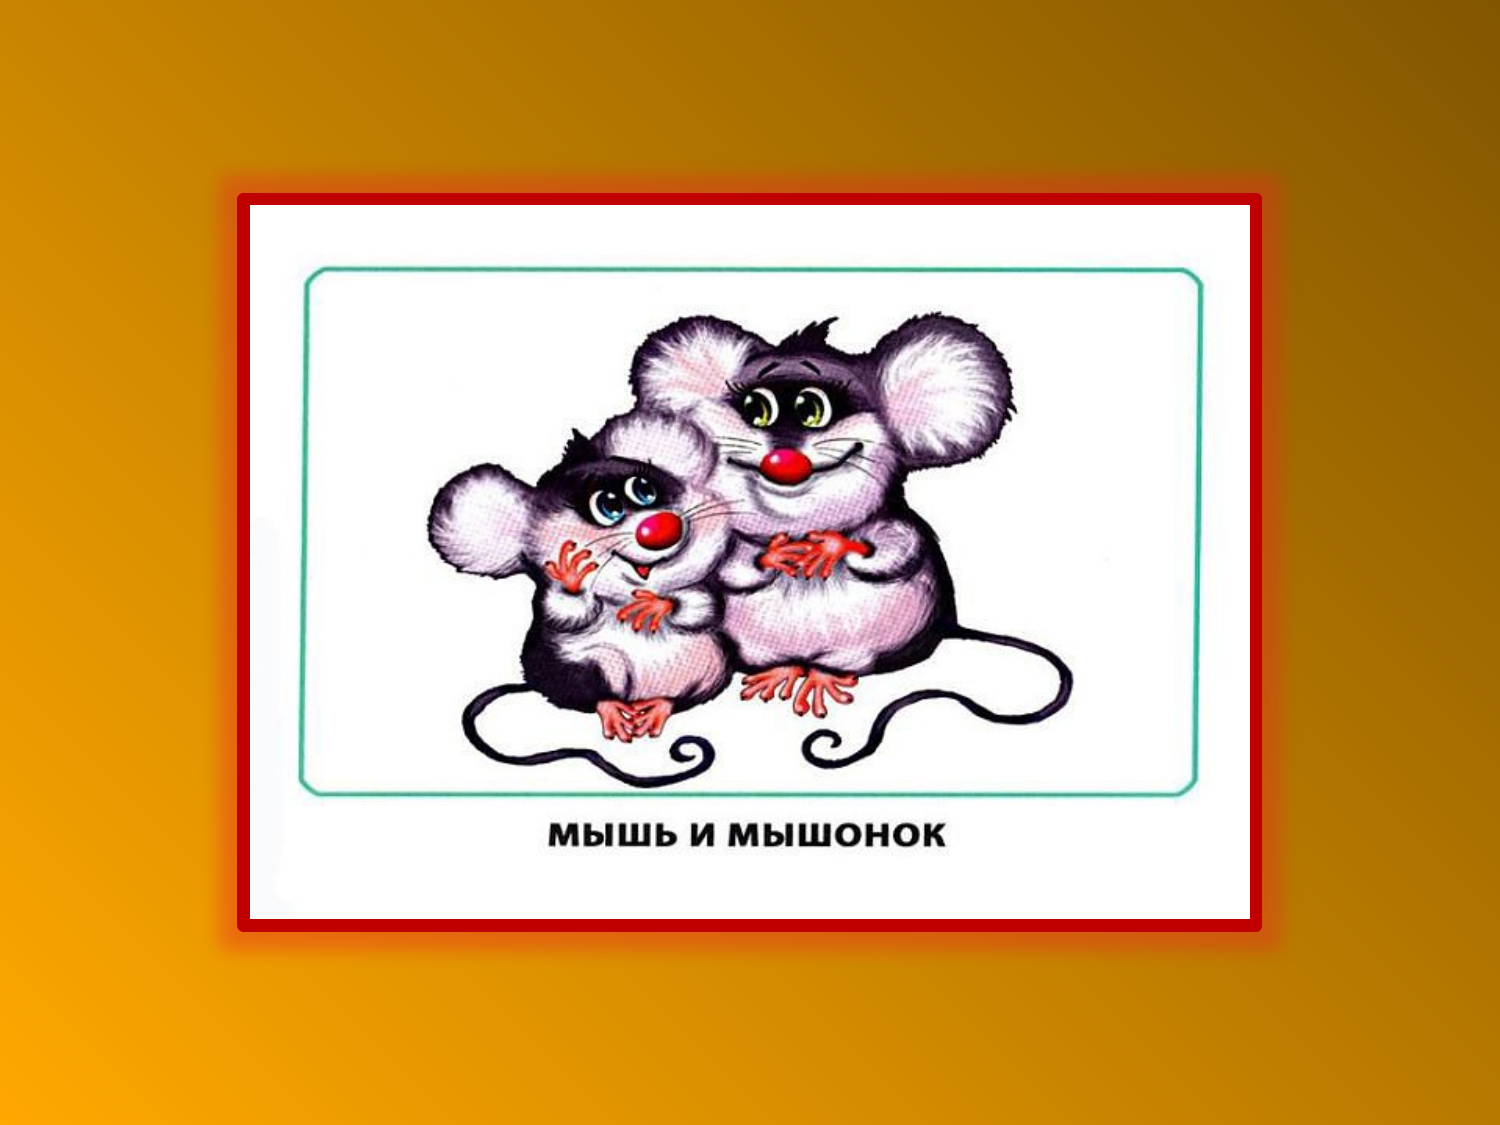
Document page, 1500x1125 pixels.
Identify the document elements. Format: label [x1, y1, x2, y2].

picture [249, 205, 1251, 920]
